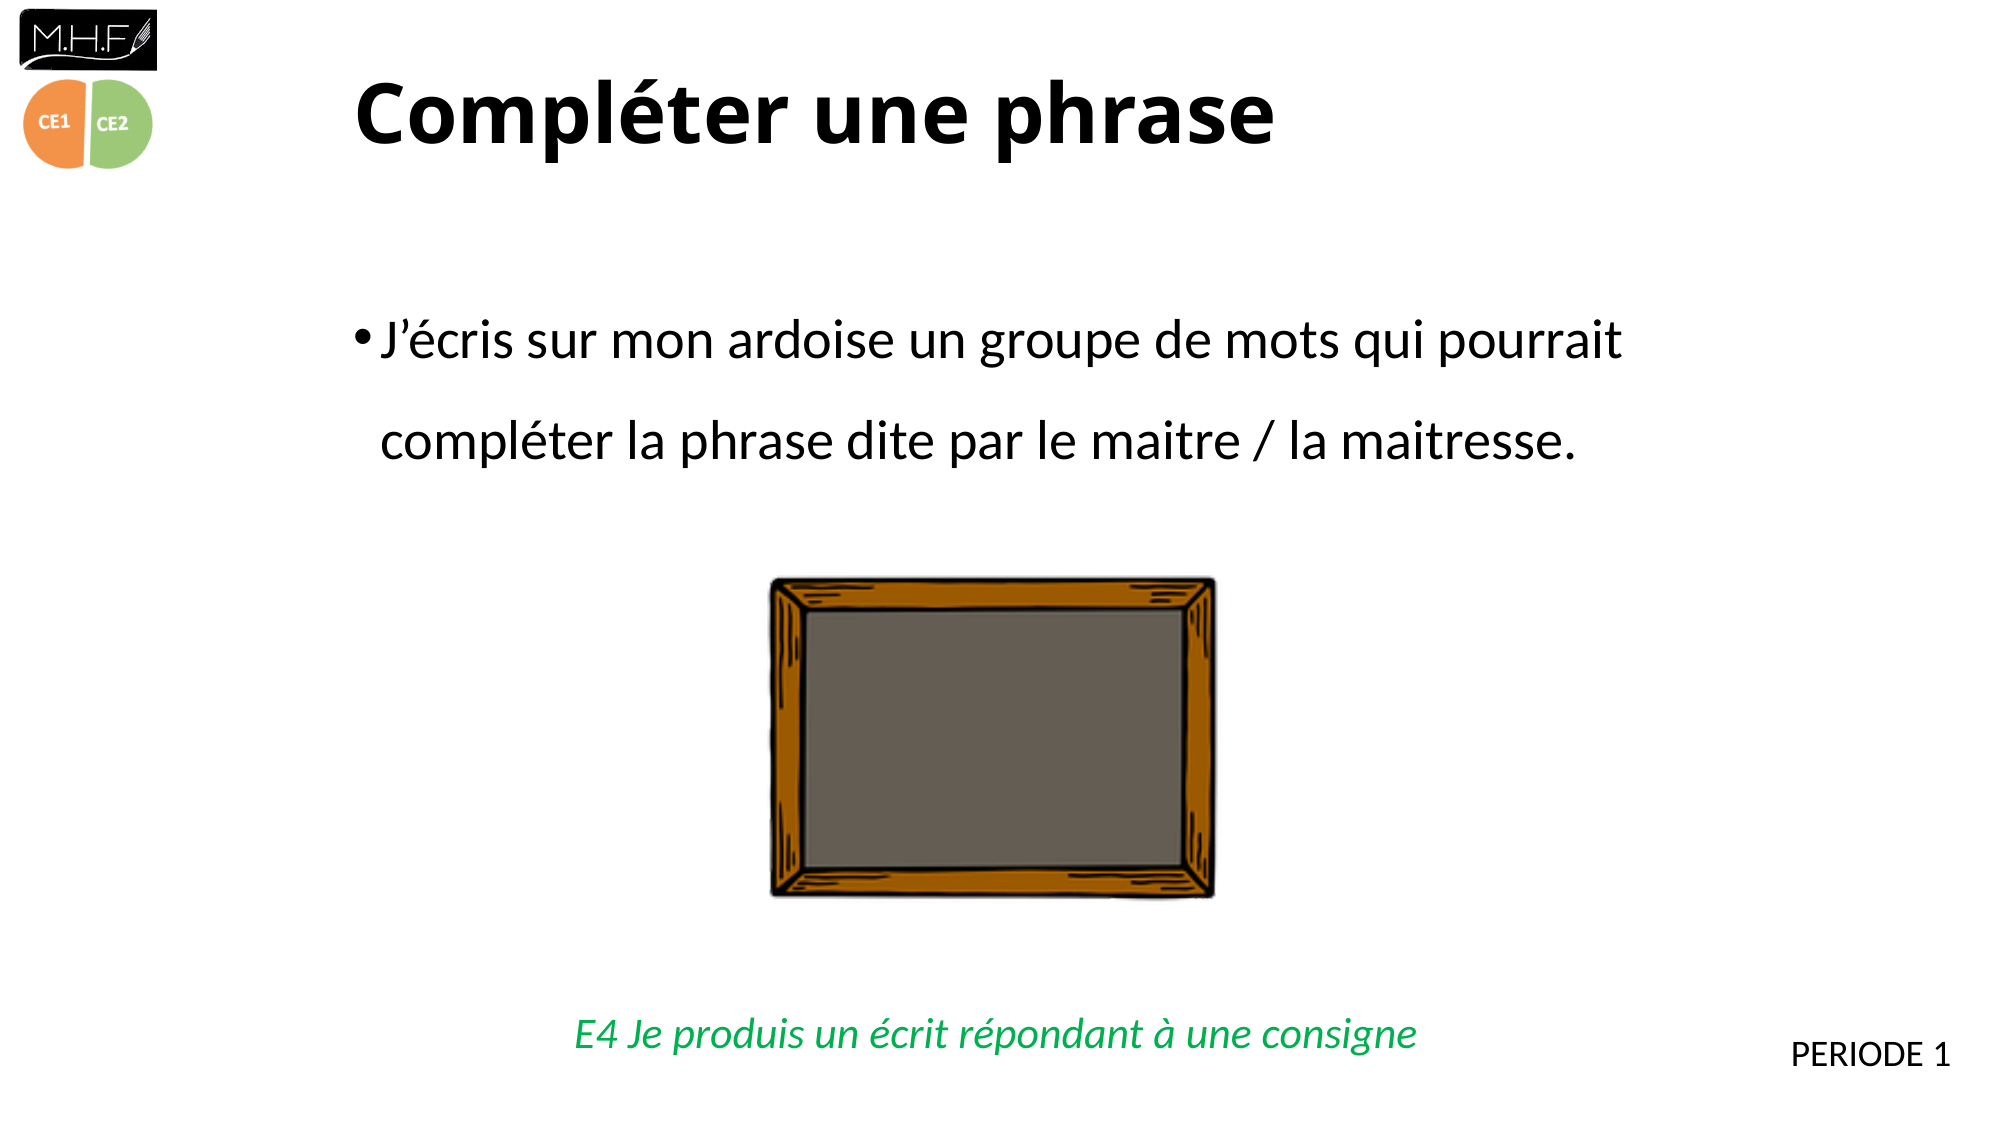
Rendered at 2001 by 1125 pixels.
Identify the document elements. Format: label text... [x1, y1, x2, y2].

picture [1, 7, 177, 207]
text_box PERIODE 1 [1847, 1021, 1967, 1082]
picture [724, 544, 1268, 931]
title Compléter une phrase [338, 7, 1363, 226]
text_box J’écris sur mon ardoise un groupe de mots qui pourrait compléter la phrase dite par le maitre / la maitresse. [338, 261, 1648, 545]
text_box E4 Je produis un écrit répondant à une consigne [559, 945, 1847, 1083]
